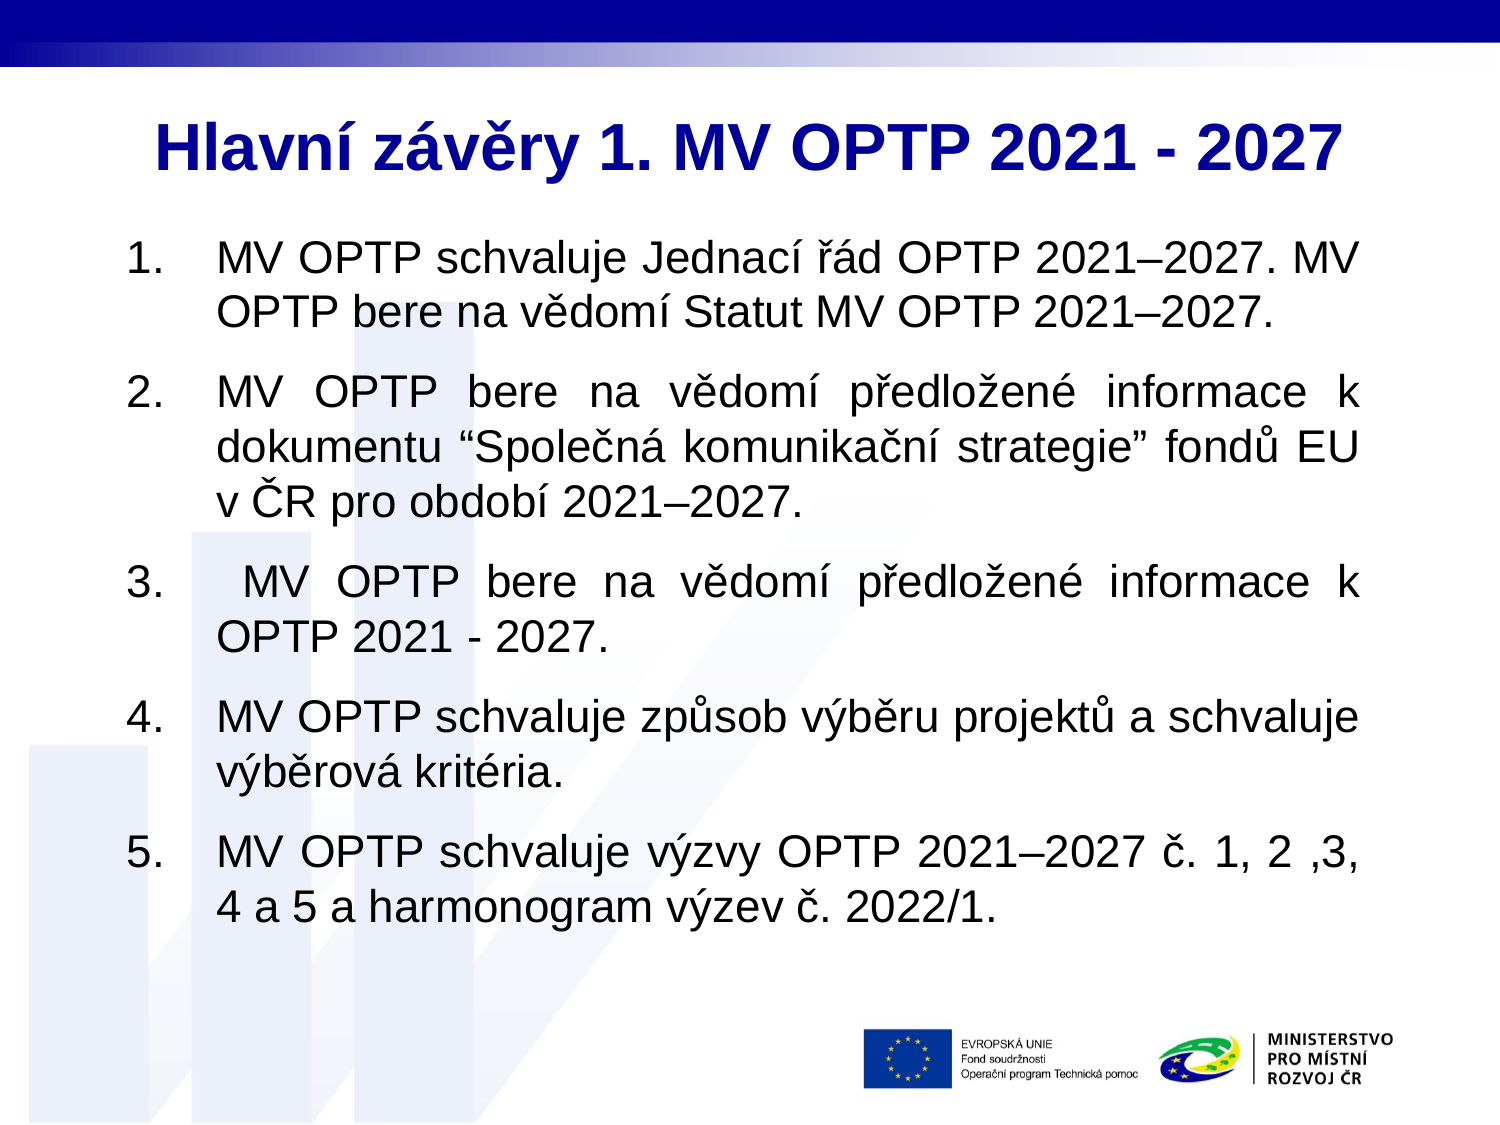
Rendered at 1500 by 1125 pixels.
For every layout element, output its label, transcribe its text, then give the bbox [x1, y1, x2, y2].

title Hlavní závěry 1. MV OPTP 2021 - 2027 [69, 95, 1430, 179]
list MV OPTP schvaluje Jednací řád OPTP 2021–2027. MV OPTP bere na vědomí Statut MV OPTP 2021–2027. MV OPTP bere na vědomí předložené informace k dokumentu “Společná komunikační strategie” fondů EU v ČR pro období 2021–2027. MV OPTP bere na vědomí předložené informace k OPTP 2021 - 2027. MV OPTP schvaluje způsob výběru projektů a schvaluje výběrová kritéria. MV OPTP schvaluje výzvy OPTP 2021–2027 č. 1, 2 ,3, 4 a 5 a harmonogram výzev č. 2022/1. [112, 219, 1376, 988]
picture [29, 302, 1412, 1125]
